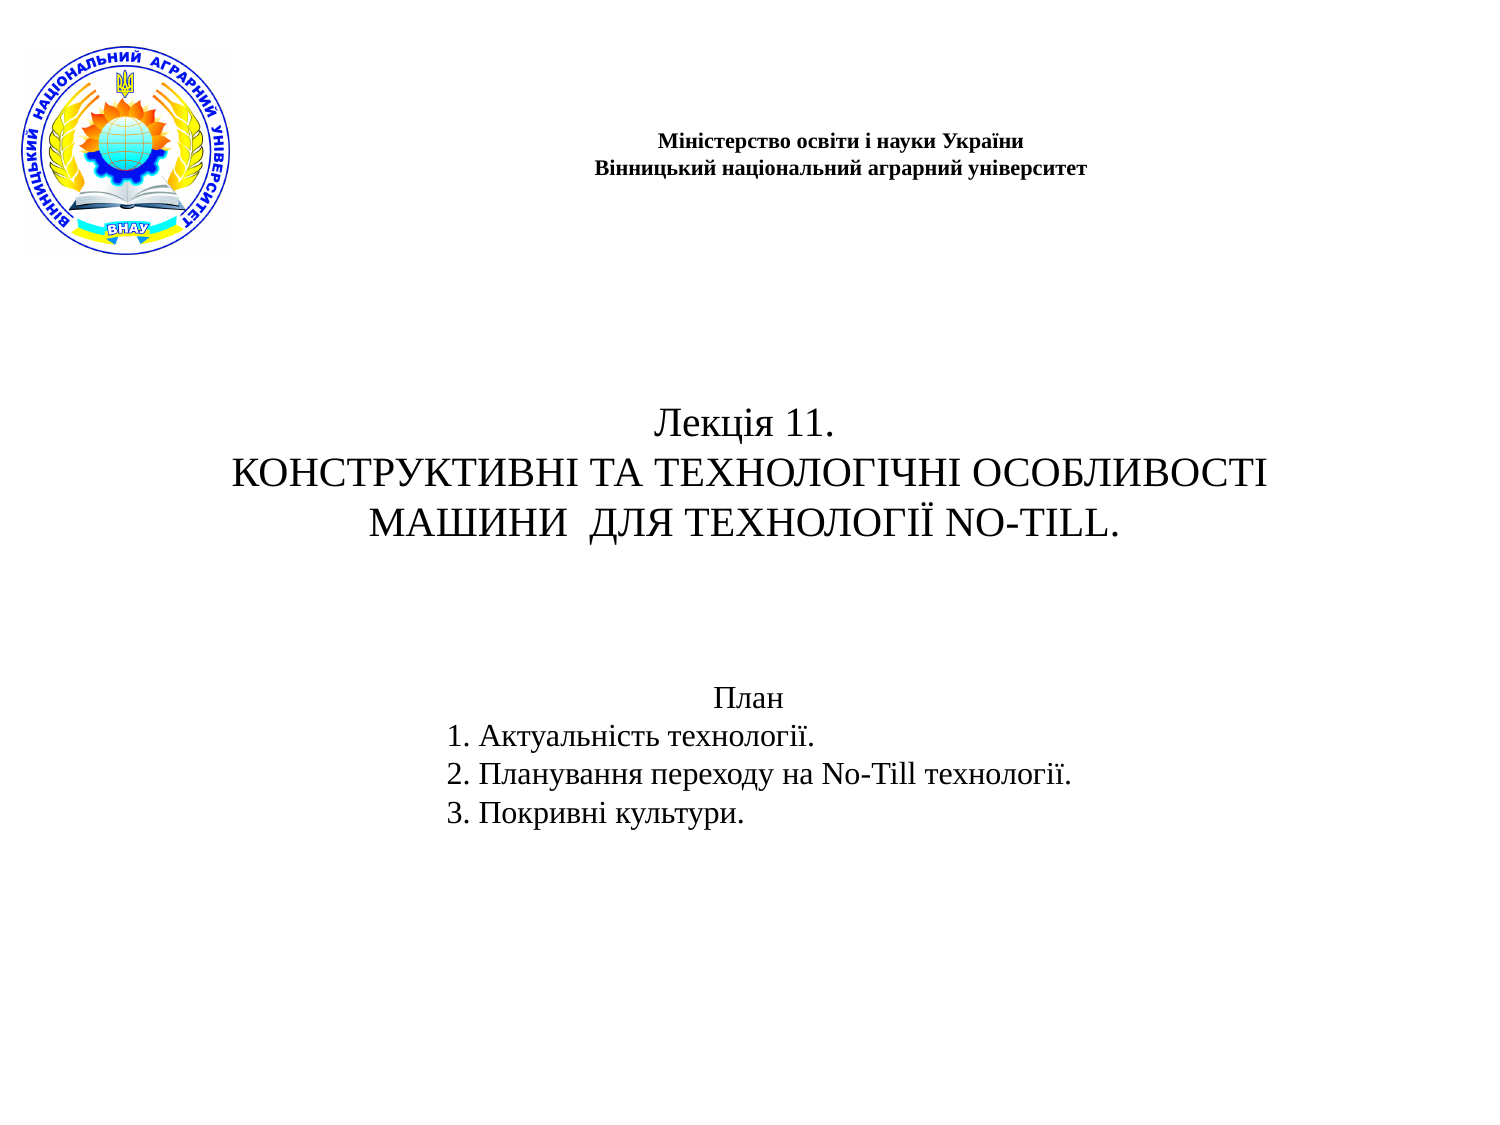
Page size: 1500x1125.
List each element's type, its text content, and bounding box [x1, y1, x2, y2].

text_box Міністерство освіти і науки України Вінницький національний аграрний університет [203, 113, 1479, 337]
picture [20, 46, 230, 255]
text_box План 1. Актуальність технології. 2. Планування переходу на No-Till технології. 3. Покривні культури. [360, 668, 1137, 841]
title Лекція 11. КОНСТРУКТИВНІ ТА ТЕХНОЛОГІЧНІ ОСОБЛИВОСТІ МАШИНИ ДЛЯ ТЕХНОЛОГІЇ NO-TILL. [112, 349, 1388, 591]
